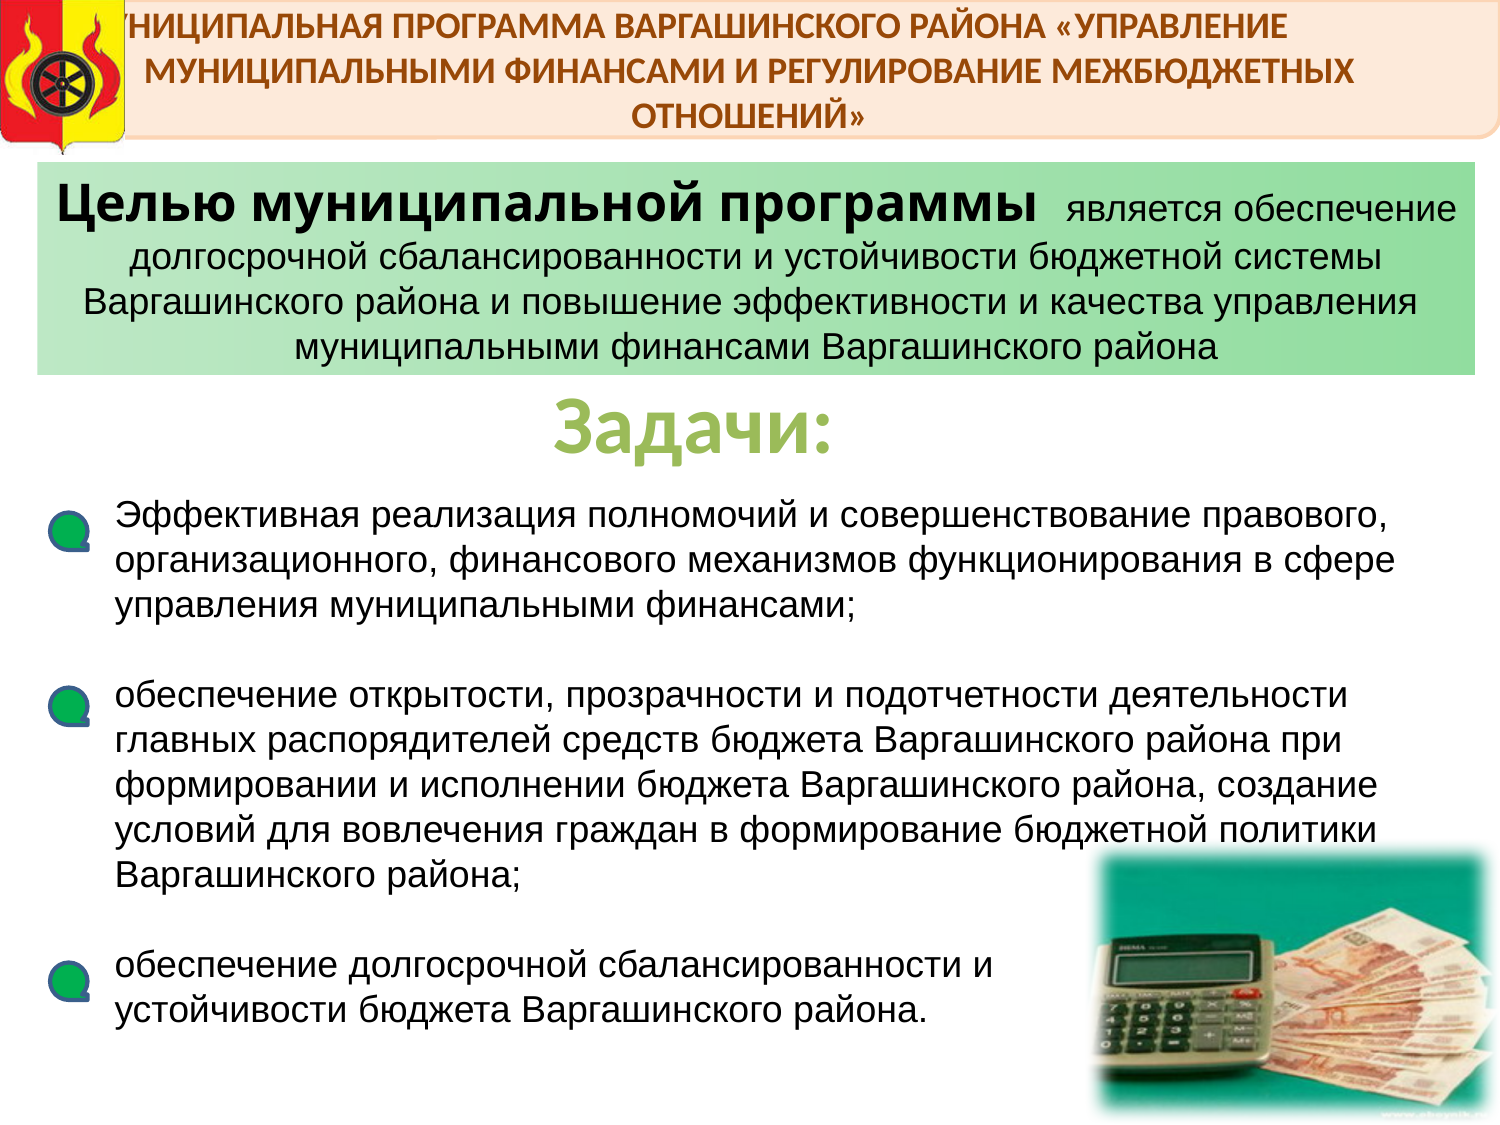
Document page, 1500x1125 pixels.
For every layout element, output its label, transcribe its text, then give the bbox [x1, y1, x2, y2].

picture [0, 0, 126, 156]
text_box [47, 685, 90, 728]
text_box МУНИЦИПАЛЬНАЯ ПРОГРАММА ВАРГАШИНСКОГО РАЙОНА «УПРАВЛЕНИЕ МУНИЦИПАЛЬНЫМИ ФИНАНСАМИ И РЕГУЛИРОВАНИЕ МЕЖБЮДЖЕТНЫХ ОТНОШЕНИЙ» [126, 0, 1500, 140]
text_box Задачи: [538, 362, 850, 437]
text_box Эффективная реализация полномочий и совершенствование правового, организационного, финансового механизмов функционирования в сфере управления муниципальными финансами; обеспечение открытости, прозрачности и подотчетности деятельности главных распорядителей средств бюджета Варгашинского района при формировании и исполнении бюджета Варгашинского района, создание условий для вовлечения граждан в формирование бюджетной политики Варгашинского района; обеспечение долгосрочной сбалансированности и устойчивости бюджета Варгашинского района. [99, 437, 1450, 1083]
text_box Целью муниципальной программы является обеспечение долгосрочной сбалансированности и устойчивости бюджетной системы Варгашинского района и повышение эффективности и качества управления муниципальными финансами Варгашинского района [37, 162, 1475, 375]
picture [1084, 837, 1500, 1125]
text_box [47, 960, 90, 1003]
text_box [47, 510, 90, 553]
